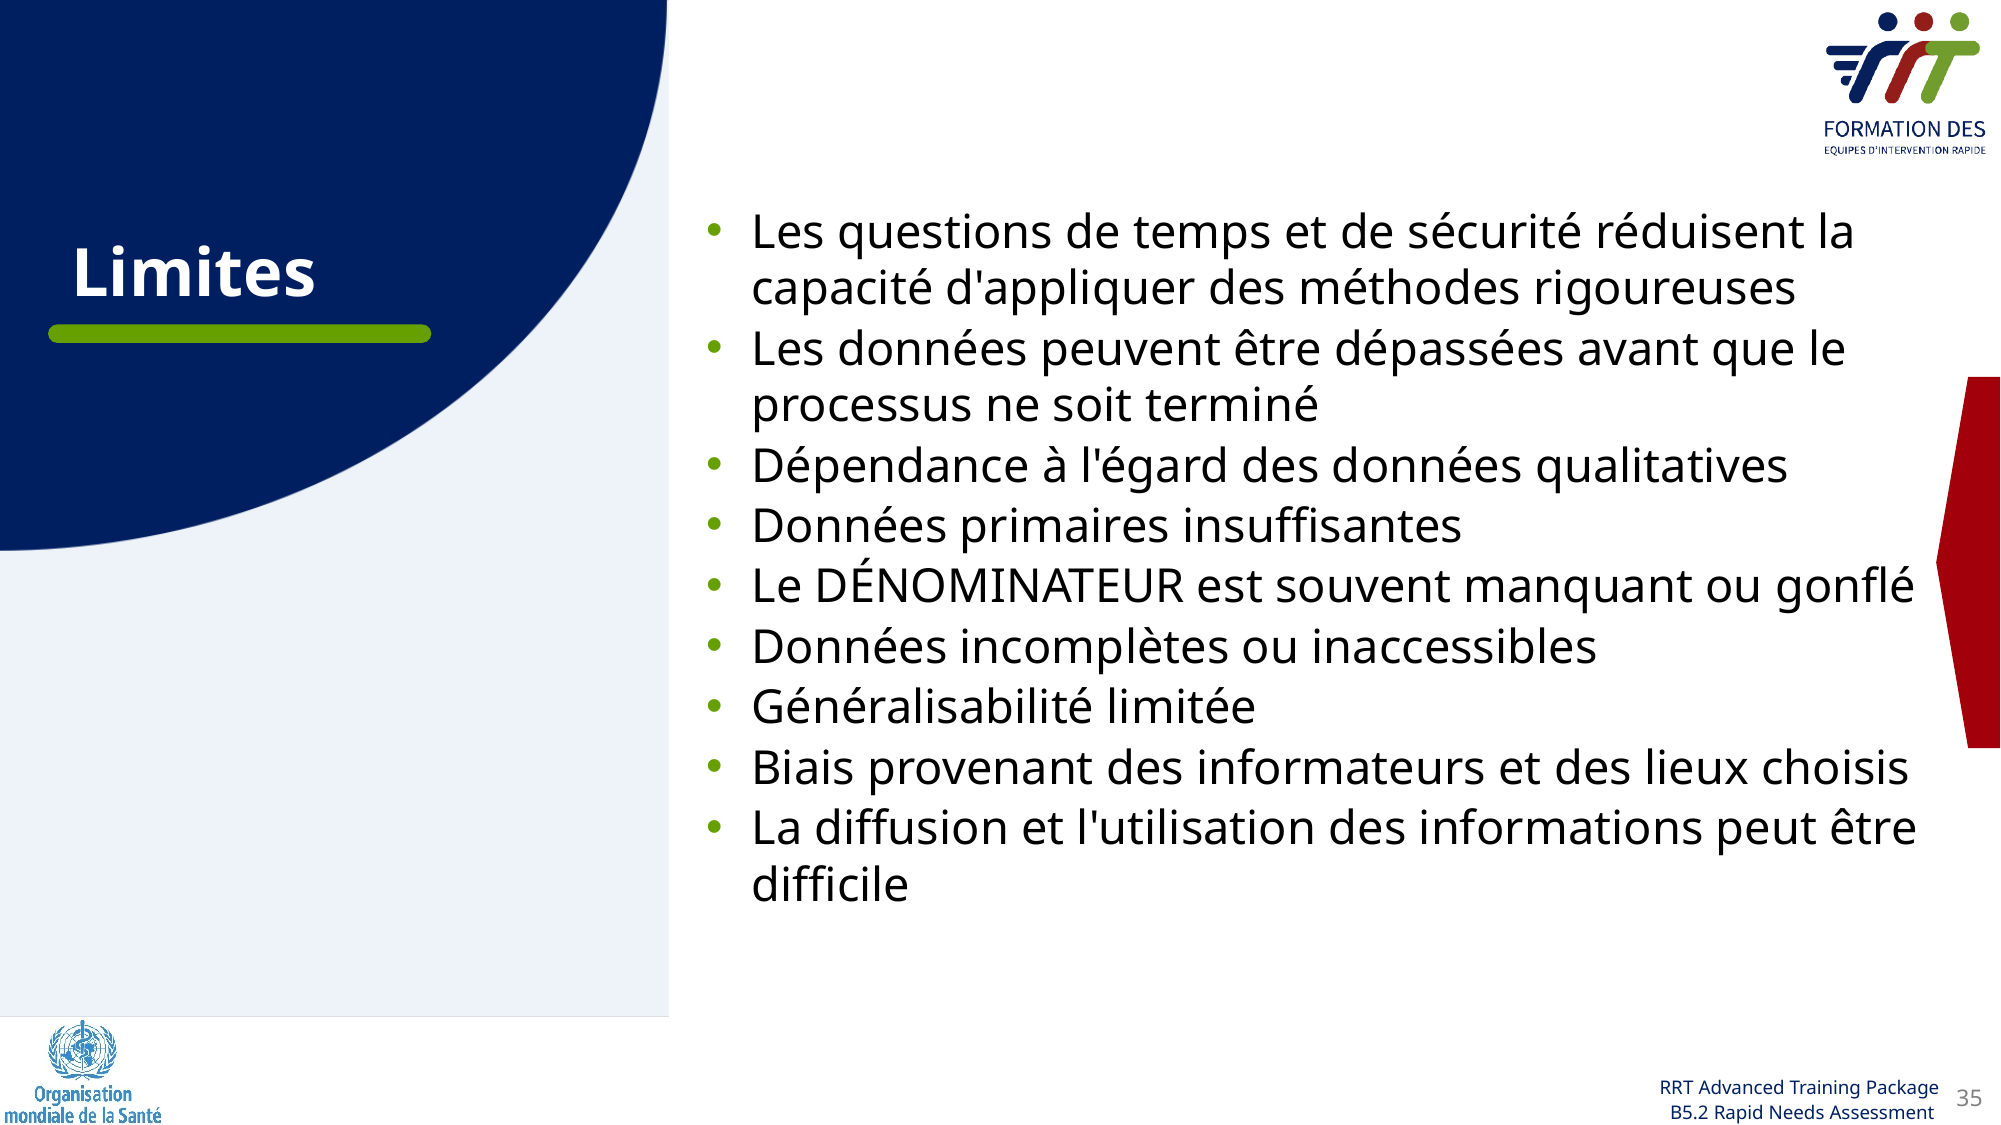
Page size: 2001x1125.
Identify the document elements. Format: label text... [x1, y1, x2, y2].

picture [0, 0, 669, 1124]
picture [1824, 11, 1986, 156]
text_box Limites [63, 232, 600, 318]
list Les questions de temps et de sécurité réduisent la capacité d'appliquer des méthodes rigoureuses Les données peuvent être dépassées avant que le processus ne soit terminé Dépendance à l'égard des données qualitatives Données primaires insuffisantes Le DÉNOMINATEUR est souvent manquant ou gonflé Données incomplètes ou inaccessibles Généralisabilité limitée Biais provenant des informateurs et des lieux choisis La diffusion et l'utilisation des informations peut être difficile [698, 193, 1935, 949]
